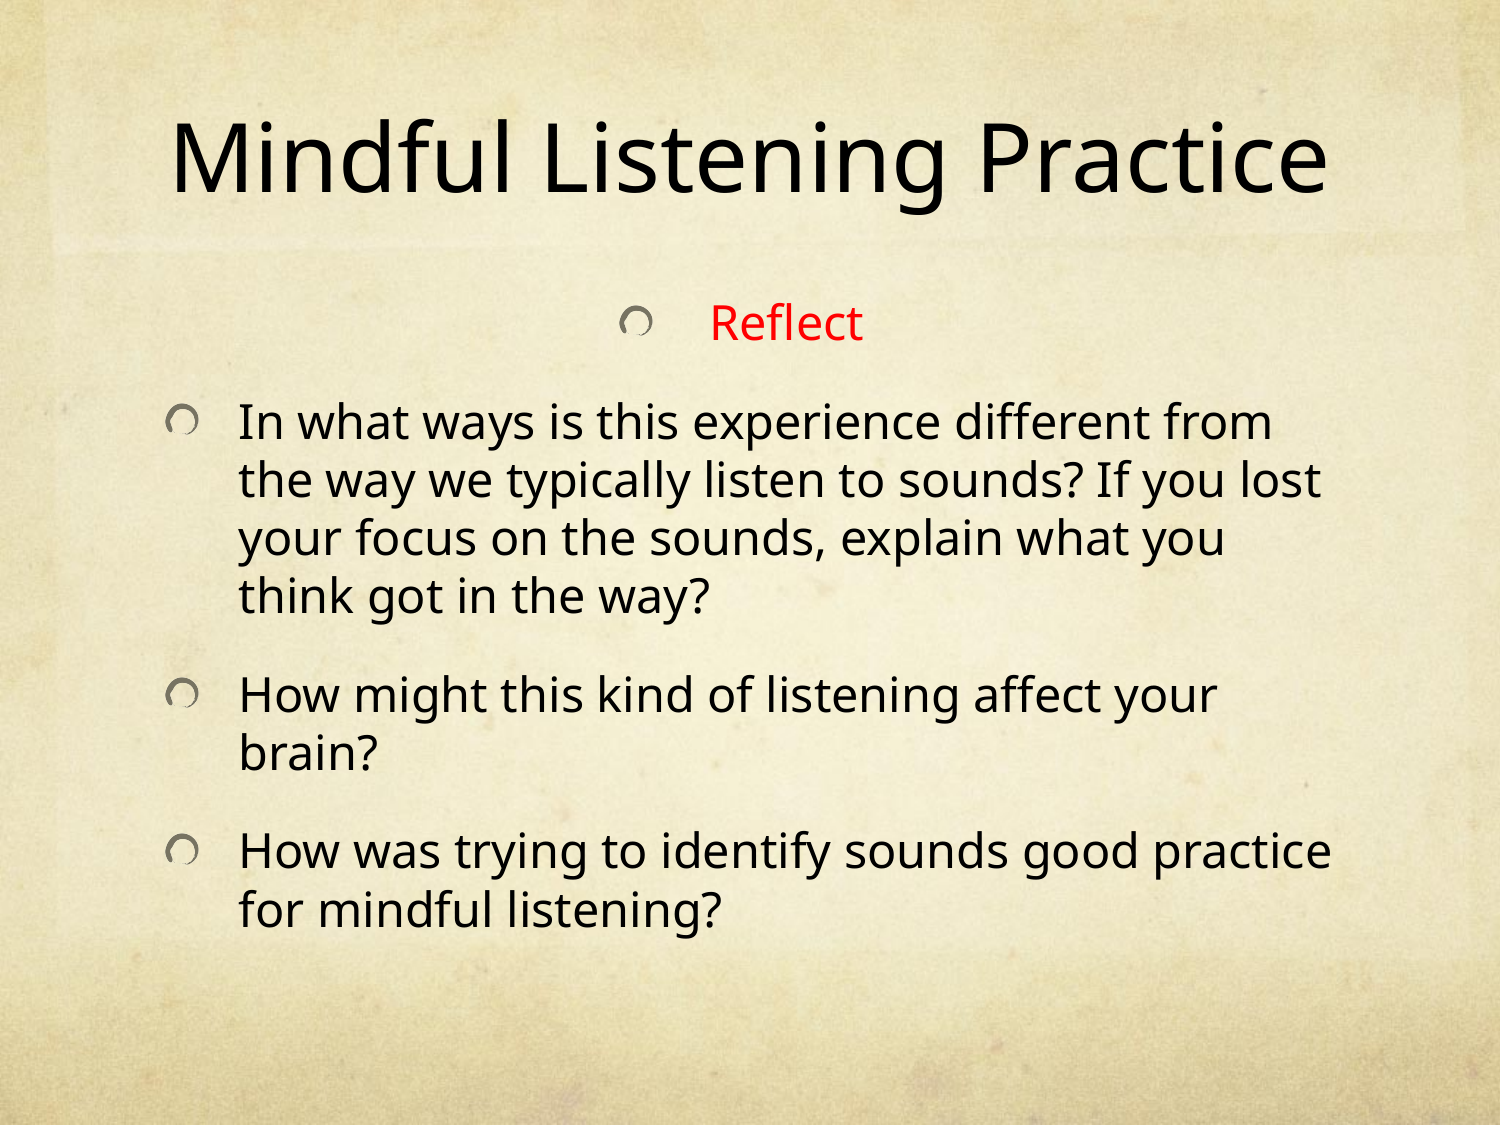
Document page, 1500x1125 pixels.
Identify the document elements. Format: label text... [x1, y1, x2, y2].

list Reflect In what ways is this experience different from the way we typically listen to sounds? If you lost your focus on the sounds, explain what you think got in the way? How might this kind of listening affect your brain? How was trying to identify sounds good practice for mindful listening? [150, 284, 1350, 950]
picture [0, 0, 1500, 1125]
title Mindful Listening Practice [150, 82, 1350, 225]
